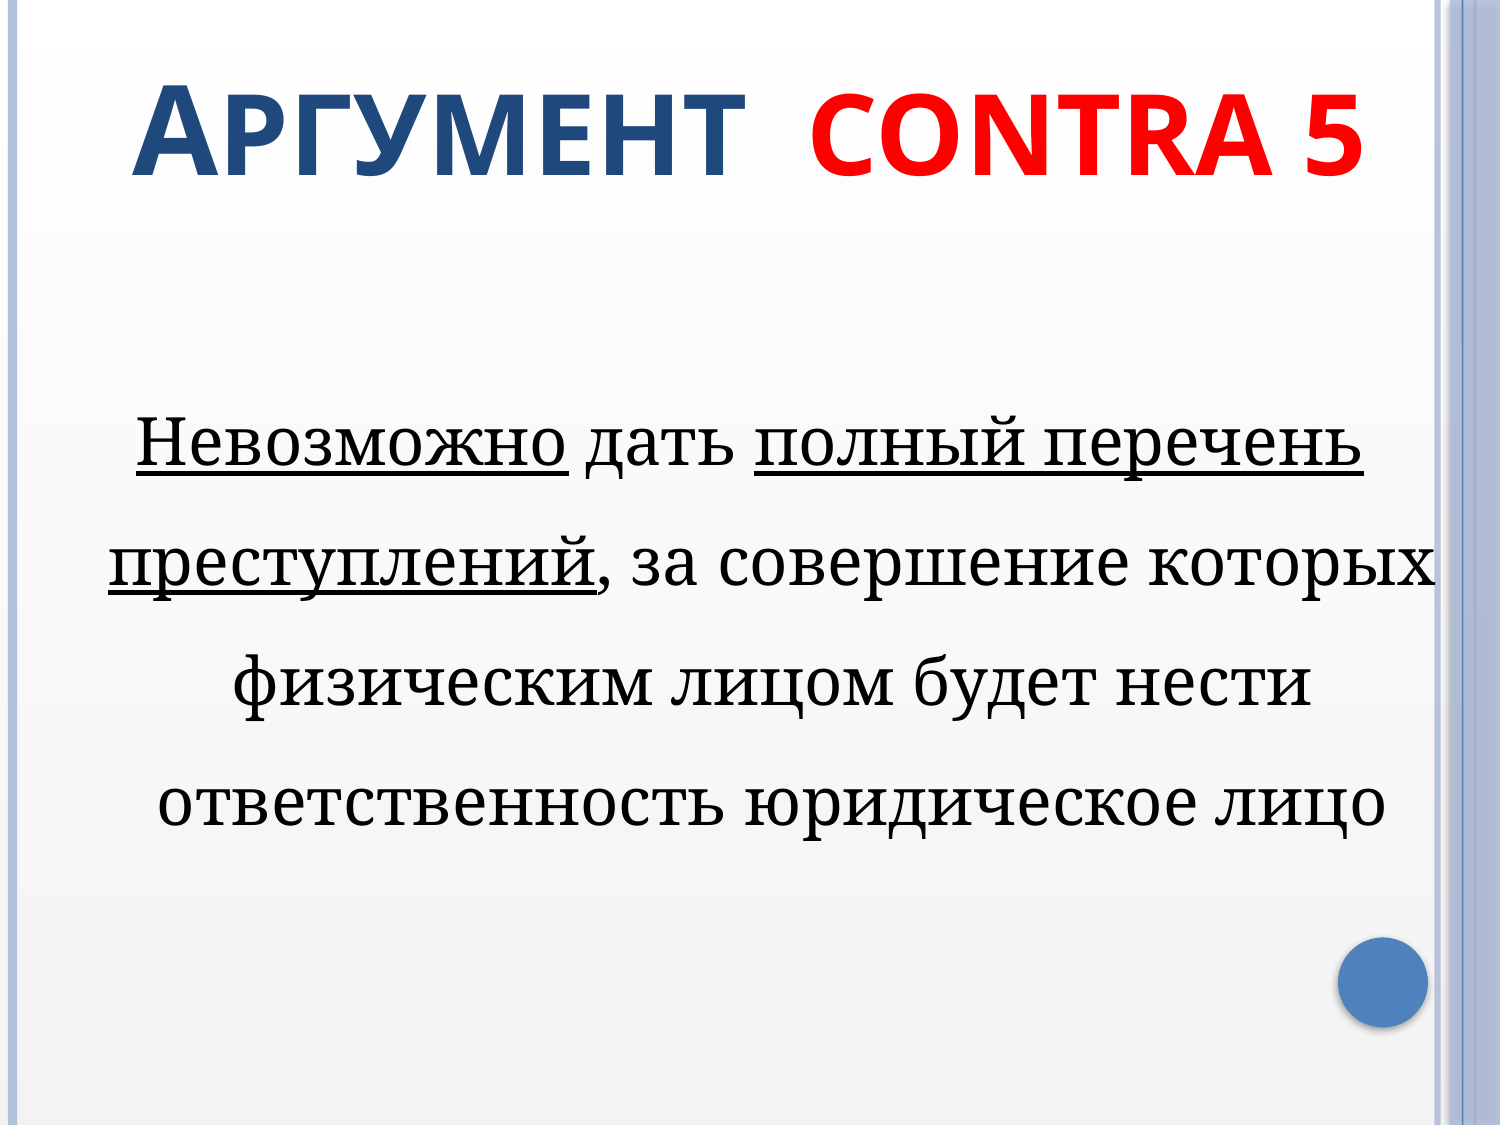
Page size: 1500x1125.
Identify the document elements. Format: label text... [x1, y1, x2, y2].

title Аргумент contra 5 [0, 0, 1500, 209]
list Невозможно дать полный перечень преступлений, за совершение которых физическим лицом будет нести ответственность юридическое лицо [0, 278, 1500, 1062]
